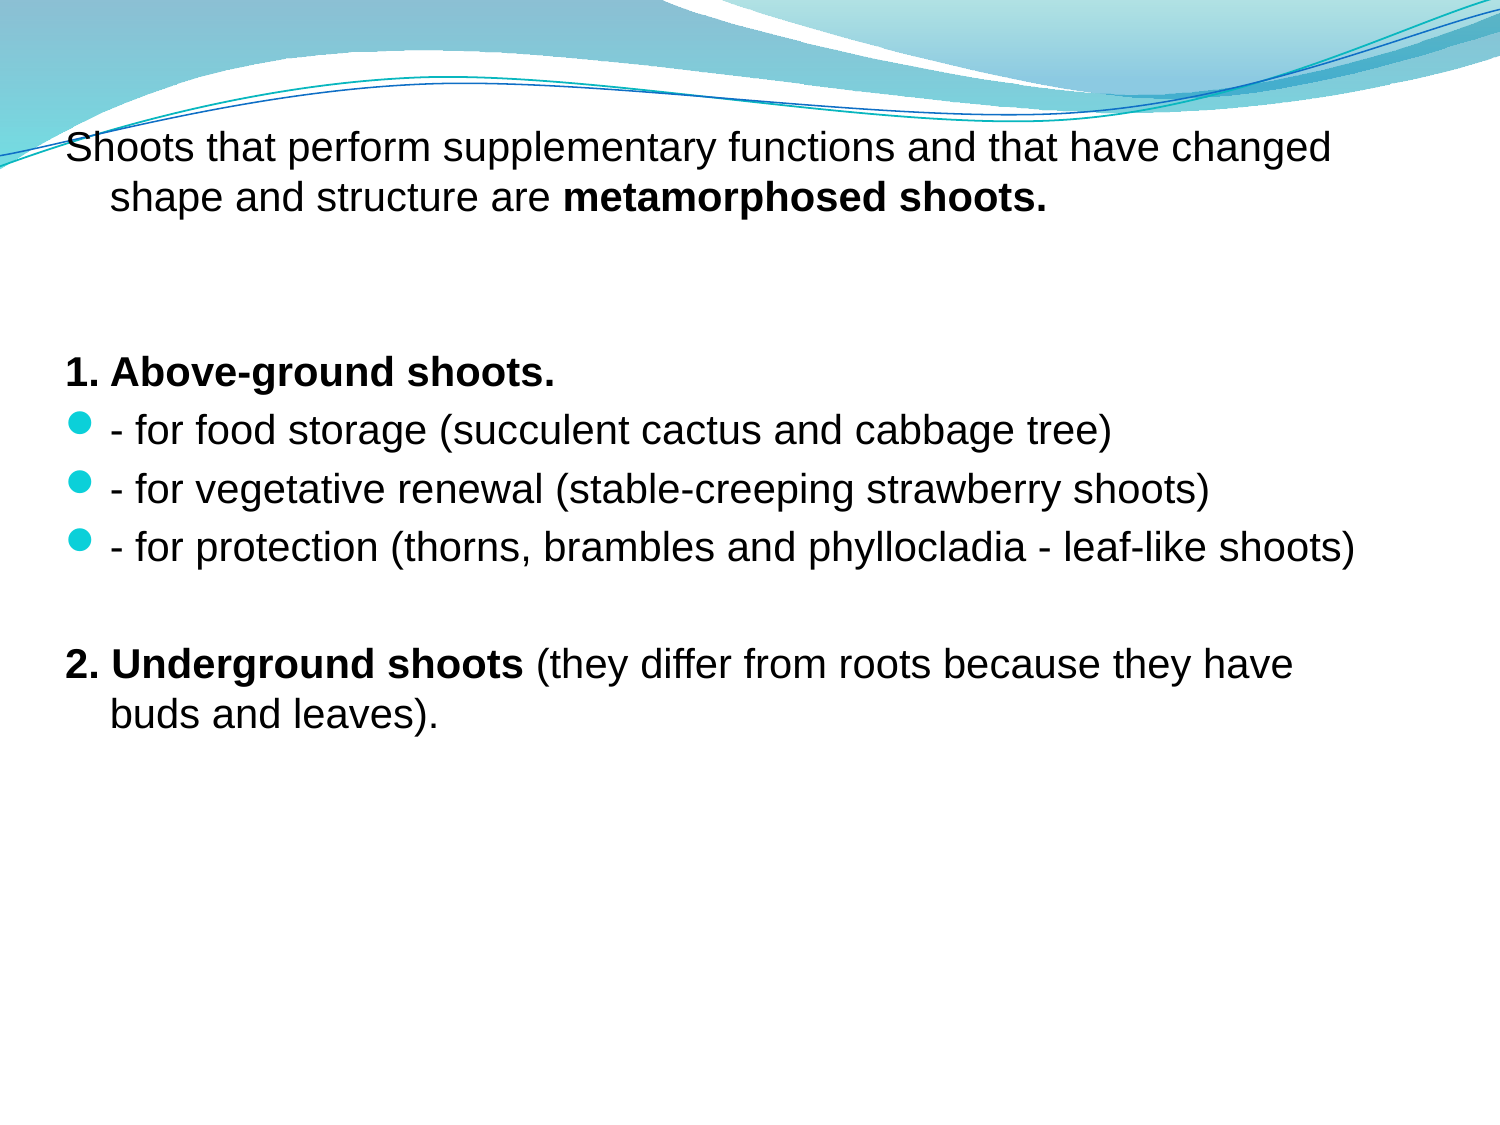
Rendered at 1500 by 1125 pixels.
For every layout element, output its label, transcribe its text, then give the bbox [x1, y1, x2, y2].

list Shoots that perform supplementary functions and that have changed shape and structure are metamorphosed shoots. 1. Above-ground shoots. - for food storage (succulent cactus and cabbage tree) - for vegetative renewal (stable-creeping strawberry shoots) - for protection (thorns, brambles and phyllocladia - leaf-like shoots) 2. Underground shoots (they differ from roots because they have buds and leaves). [50, 112, 1400, 1050]
